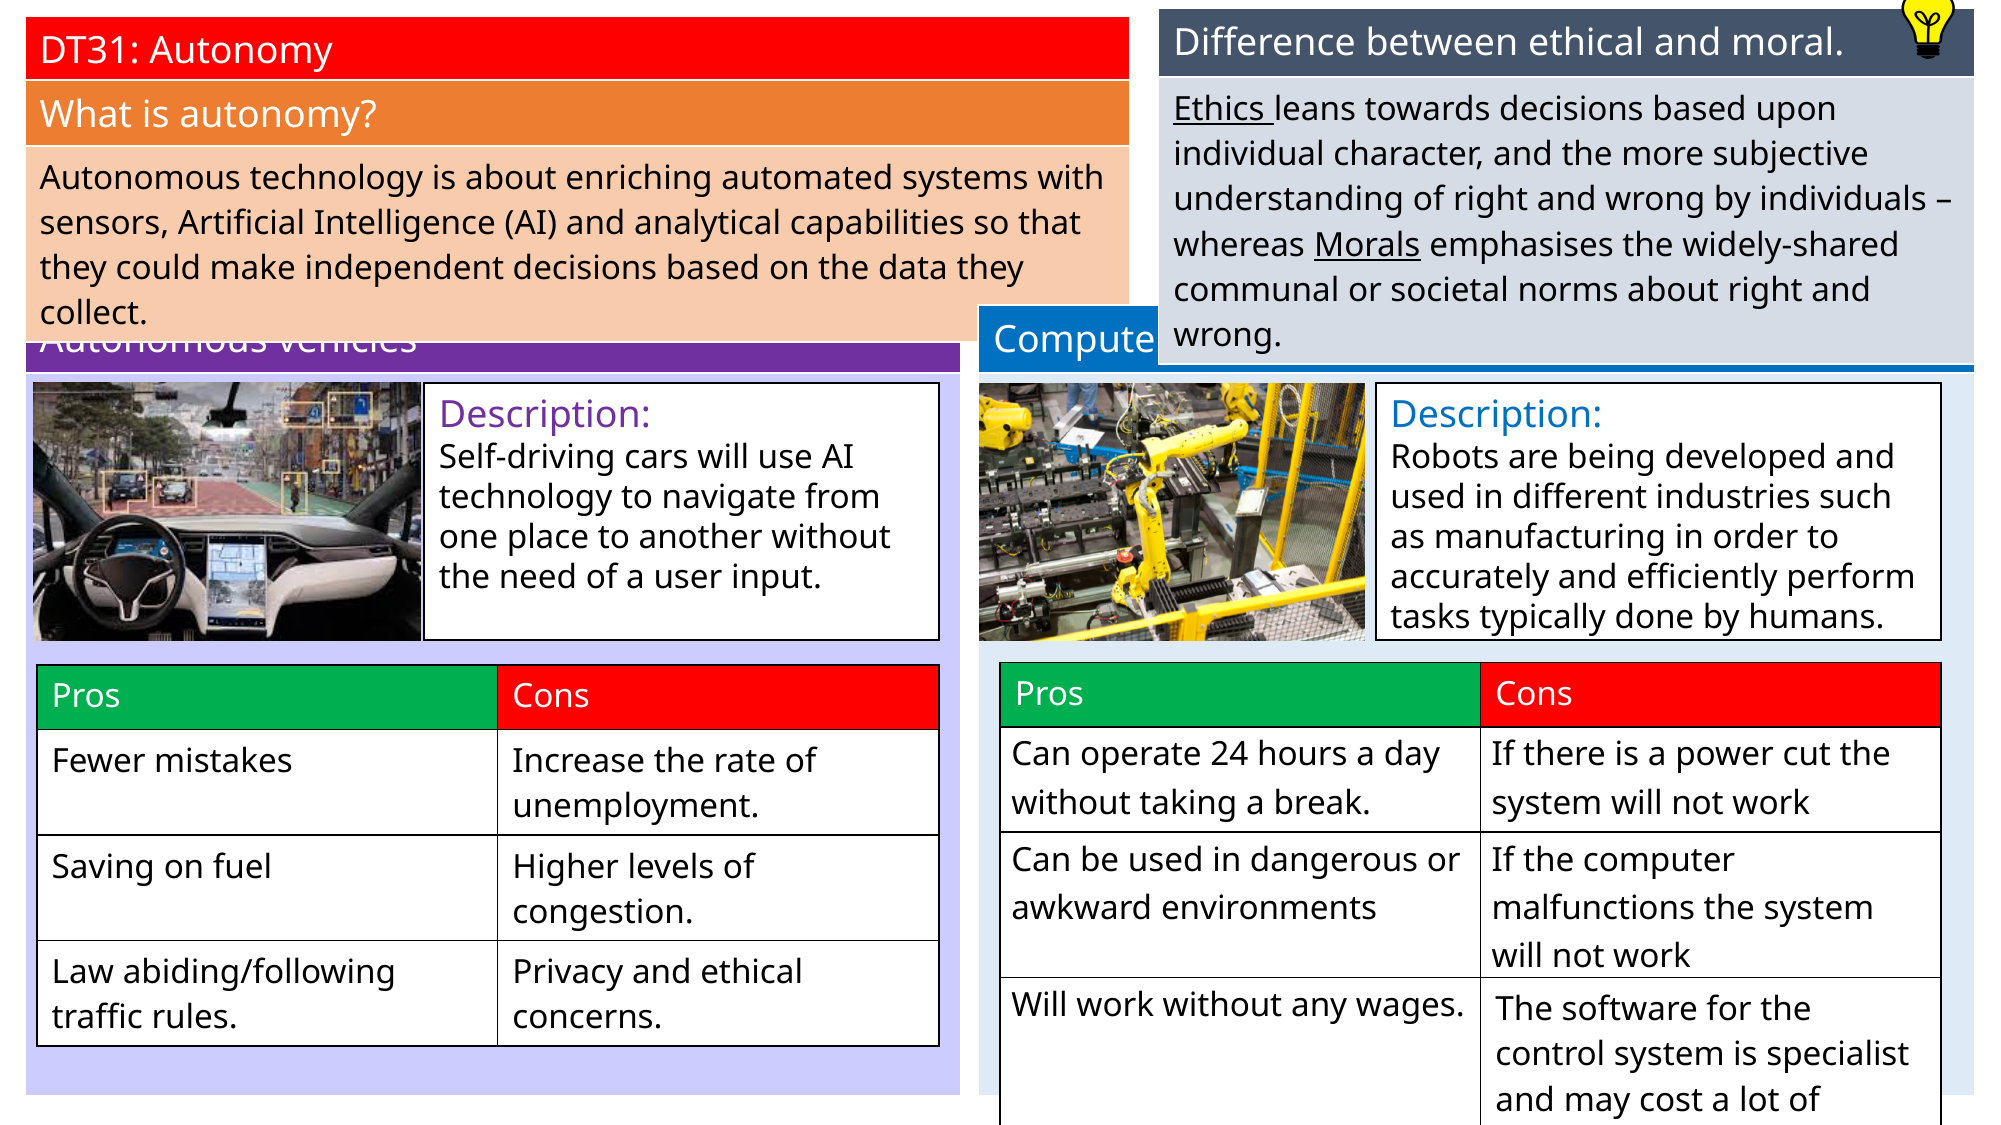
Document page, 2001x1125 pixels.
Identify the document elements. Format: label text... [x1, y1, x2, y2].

text_box Description: Self-driving cars will use AI technology to navigate from one place to another without the need of a user input. [423, 382, 940, 641]
picture [32, 382, 421, 641]
table_header Pros [38, 666, 497, 729]
table_cell Fewer mistakes [38, 730, 497, 834]
table_header Cons [1481, 663, 1940, 726]
table_cell The software for the control system is specialist and may cost a lot of money to develop [1481, 978, 1940, 1125]
table_cell Can be used in dangerous or awkward environments [1001, 833, 1480, 977]
table_cell Autonomous technology is about enriching automated systems with sensors, Artificial Intelligence (AI) and analytical capabilities so that they could make independent decisions based on the data they collect. [26, 147, 1129, 341]
table_header Difference between ethical and moral. [1159, 9, 1974, 76]
table_header DT31: Autonomy [26, 17, 1129, 79]
table_header Cons [498, 666, 938, 729]
table_cell Can operate 24 hours a day without taking a break. [1001, 728, 1480, 831]
table_cell Increase the rate of unemployment. [498, 730, 938, 834]
table_header What is autonomy? [26, 81, 1129, 145]
table_header Autonomous vehicles [26, 343, 960, 372]
table_cell Ethics leans towards decisions based upon individual character, and the more subjective understanding of right and wrong by individuals – whereas Morals emphasises the widely-shared communal or societal norms about right and wrong. [1159, 78, 1974, 363]
table_cell Saving on fuel [38, 836, 497, 940]
table_cell Will work without any wages. [1001, 978, 1480, 1125]
table_header Computer-controlled technology [979, 306, 1974, 372]
table_cell Higher levels of congestion. [498, 836, 938, 940]
text_box Description: Robots are being developed and used in different industries such as manufacturing in order to accurately and efficiently perform tasks typically done by humans. [1375, 382, 1942, 641]
table_header Pros [1001, 663, 1480, 726]
picture [979, 383, 1365, 641]
table_cell Privacy and ethical concerns. [498, 941, 938, 1045]
table_cell If the computer malfunctions the system will not work [1481, 833, 1940, 977]
picture [1876, 0, 1976, 60]
table_cell Law abiding/following traffic rules. [38, 941, 497, 1045]
table_cell If there is a power cut the system will not work [1481, 728, 1940, 831]
table_cell [979, 374, 1974, 1095]
table_cell [26, 374, 960, 1095]
